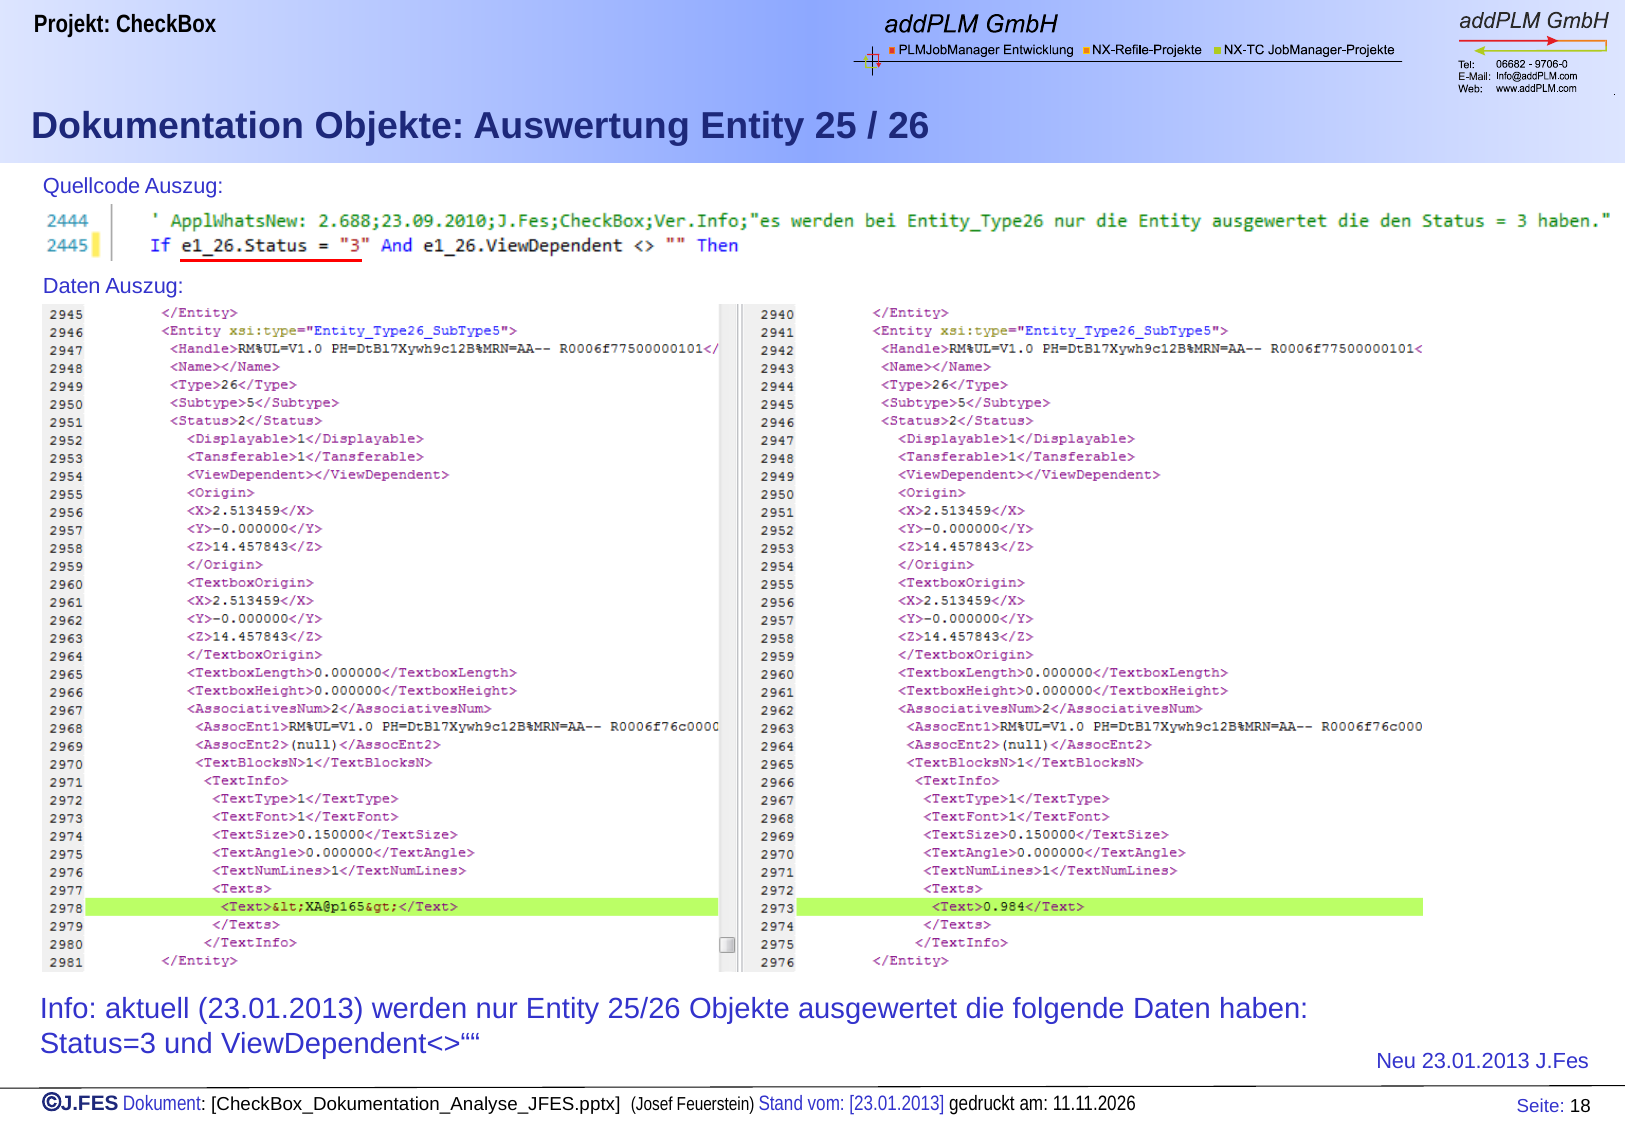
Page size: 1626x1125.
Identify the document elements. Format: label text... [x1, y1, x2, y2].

text_box Daten Auszug: [28, 263, 363, 305]
text_box Info: aktuell (23.01.2013) werden nur Entity 25/26 Objekte ausgewertet die folgende Daten haben: Status=3 und ViewDependent<>““ [24, 981, 1447, 1067]
text_box Neu 23.01.2013 J.Fes [1343, 1039, 1604, 1081]
title Dokumentation Objekte: Auswertung Entity 25 / 26 [30, 73, 1600, 148]
picture [36, 204, 1625, 261]
picture [41, 304, 1423, 973]
text_box Quellcode Auszug: [28, 163, 363, 205]
